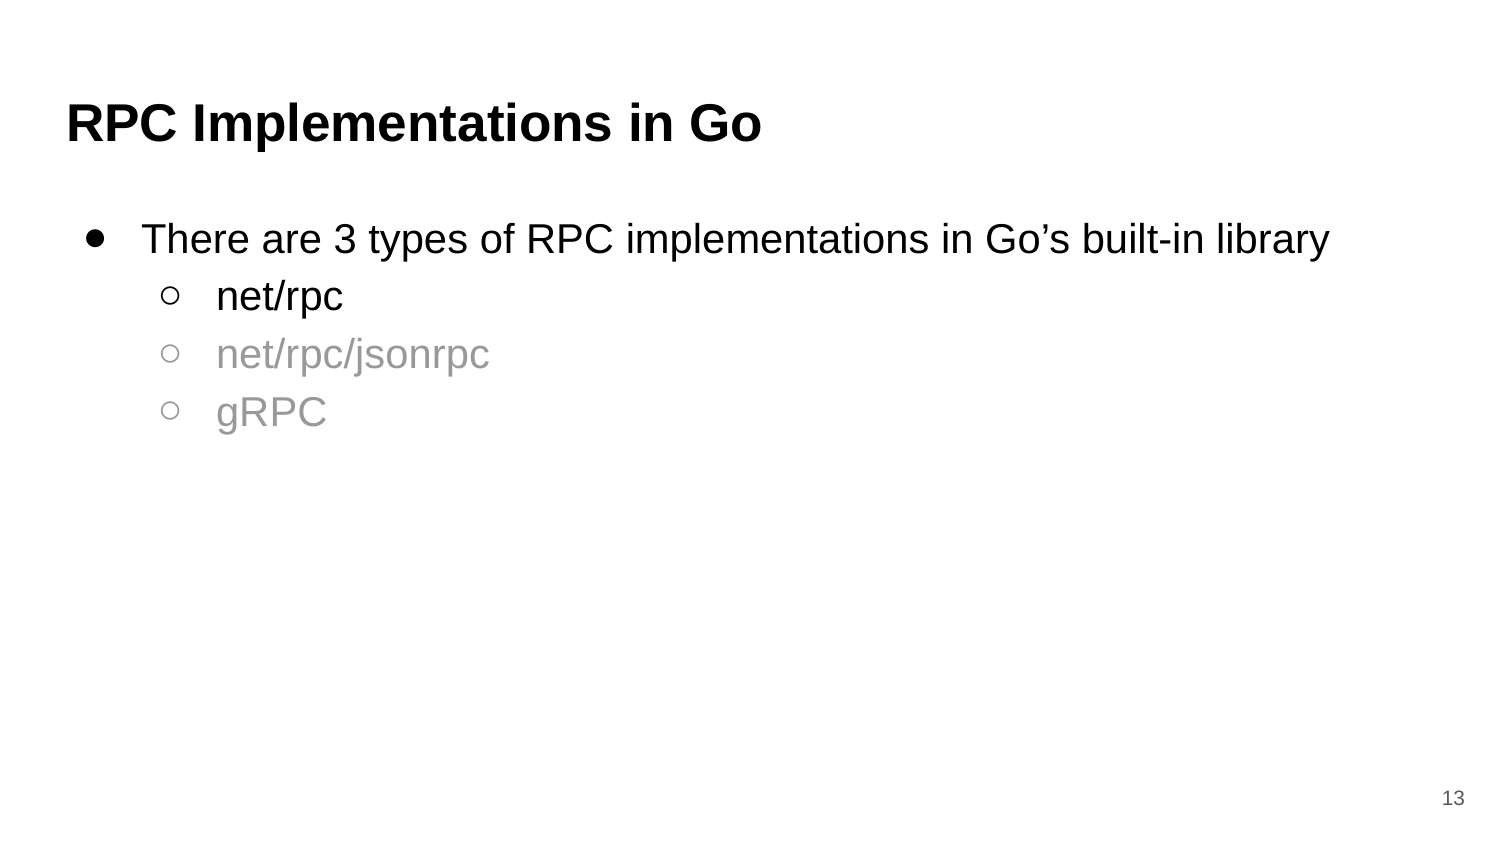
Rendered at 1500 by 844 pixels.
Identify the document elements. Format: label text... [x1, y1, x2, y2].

slide_number 13 [1389, 764, 1480, 830]
title RPC Implementations in Go [51, 72, 1449, 167]
list There are 3 types of RPC implementations in Go’s built-in library net/rpc net/rpc/jsonrpc gRPC [51, 189, 1449, 750]
